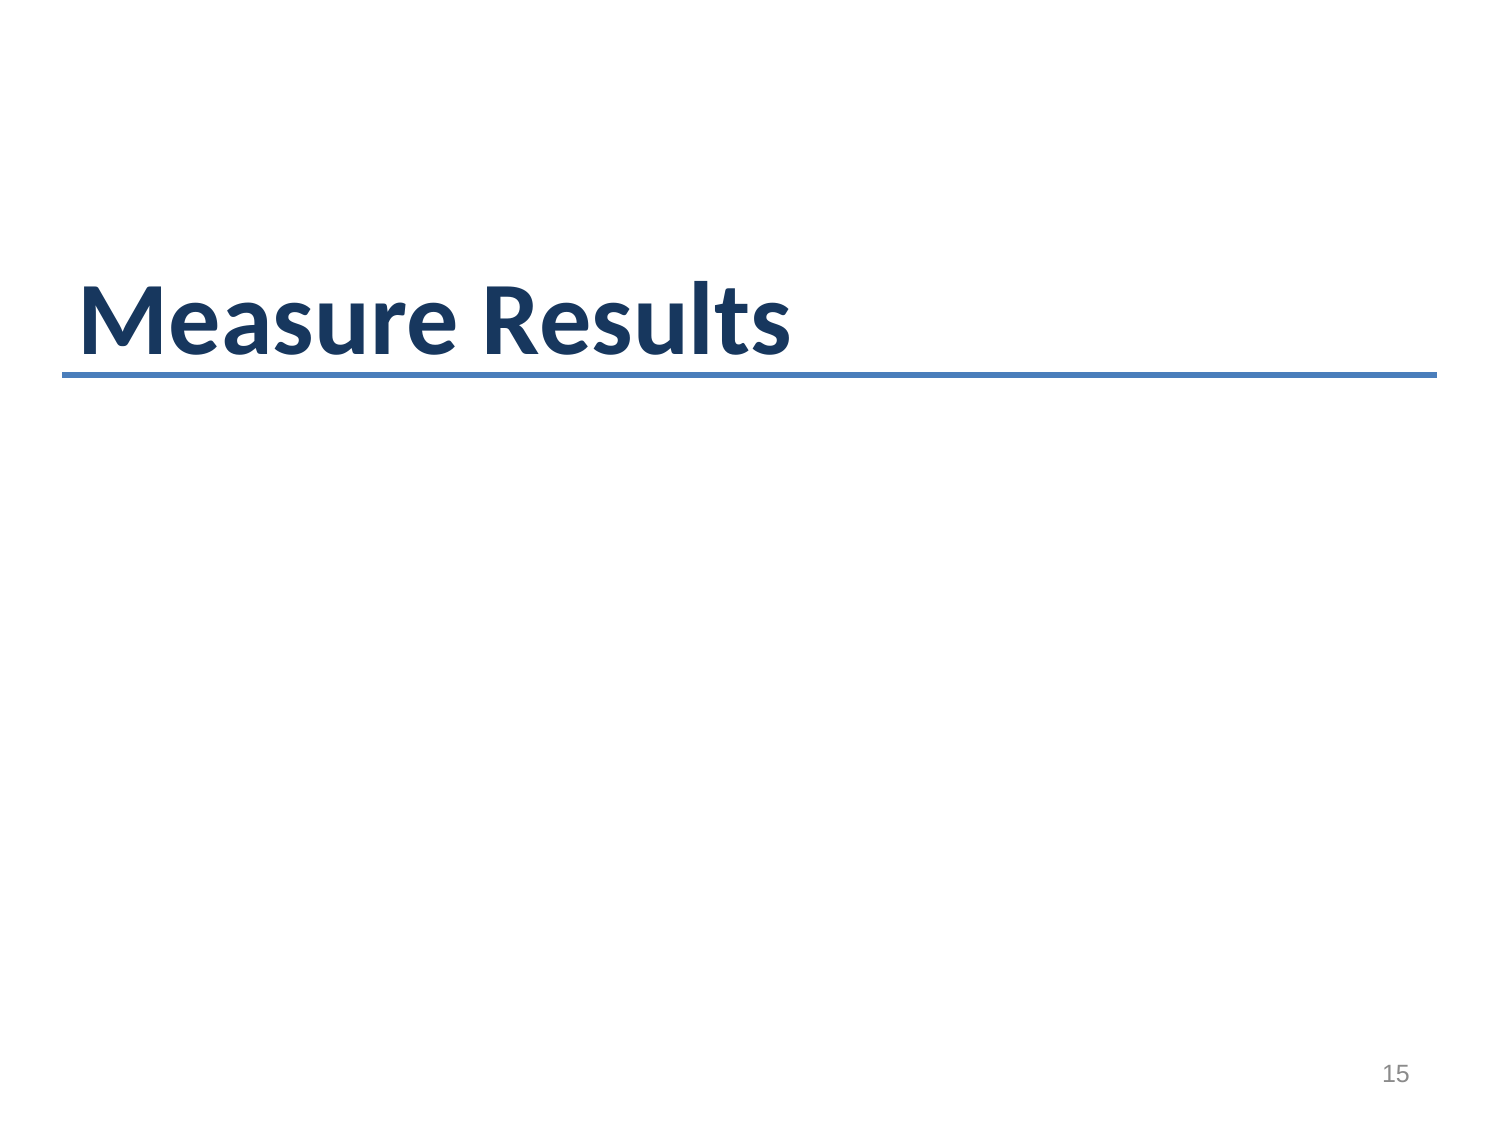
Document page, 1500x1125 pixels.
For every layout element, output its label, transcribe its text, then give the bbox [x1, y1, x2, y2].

slide_number 15 [1074, 1042, 1425, 1103]
title Measure Results [63, 200, 1413, 425]
